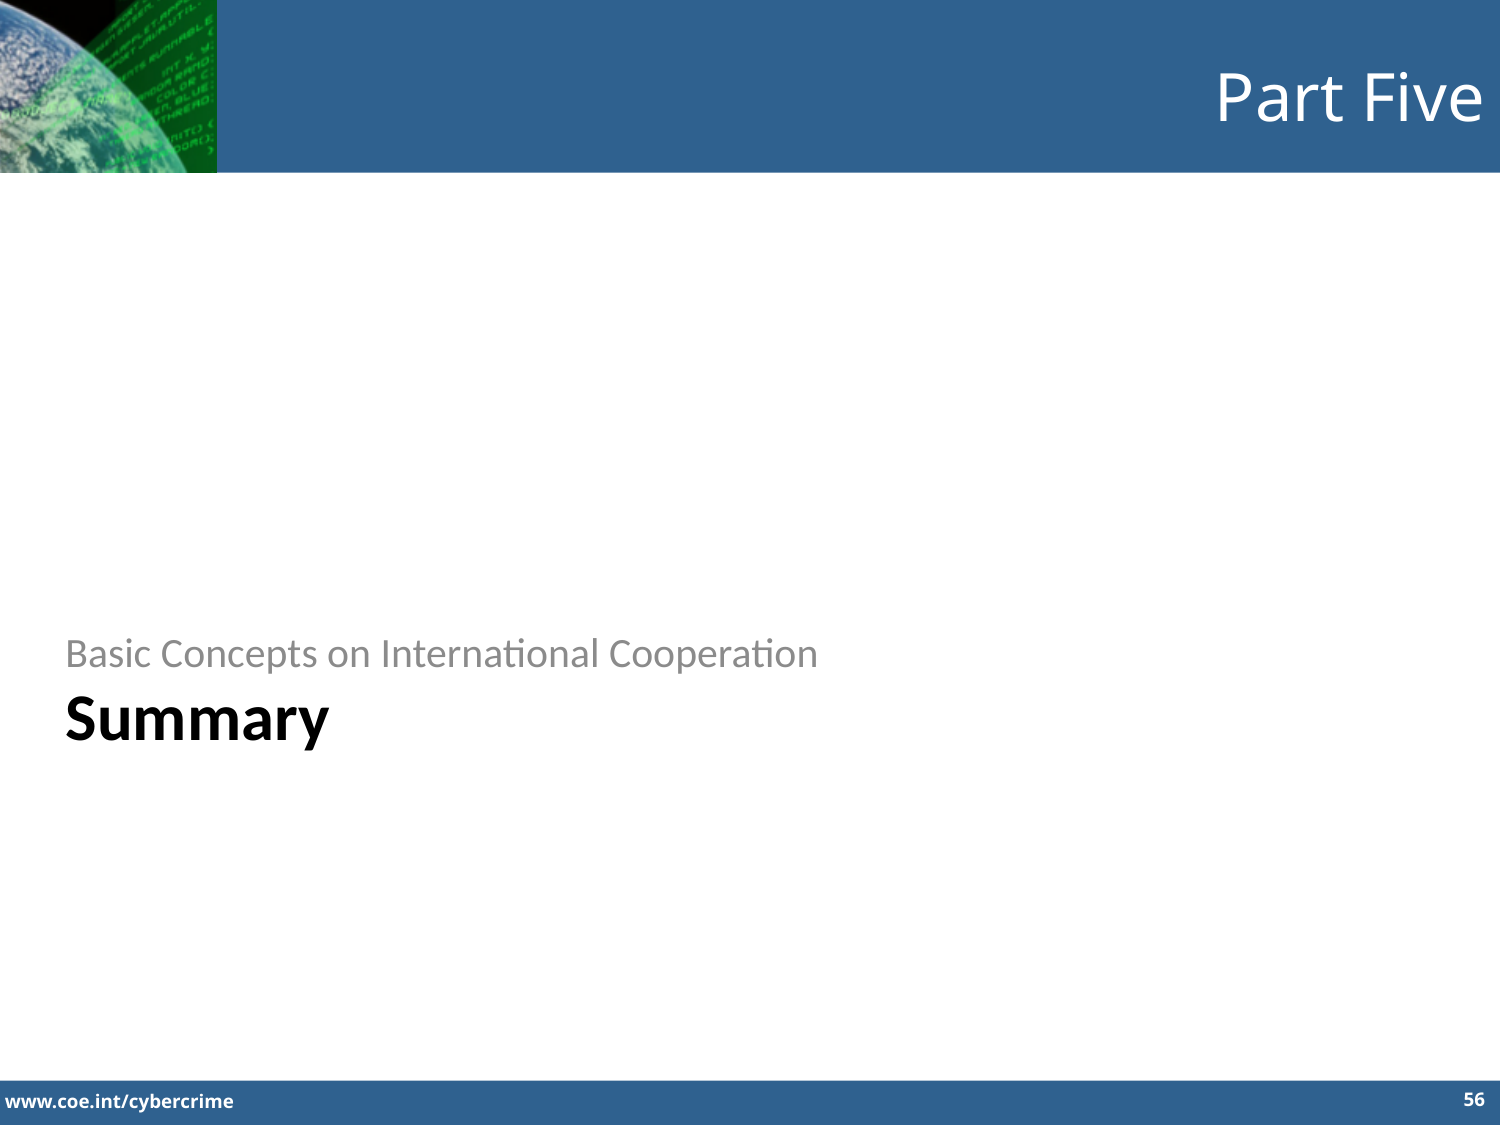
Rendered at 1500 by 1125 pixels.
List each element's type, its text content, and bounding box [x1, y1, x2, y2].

picture [0, 1, 217, 173]
text_box Summary [50, 681, 1450, 761]
text_box Basic Concepts on International Cooperation [50, 624, 1326, 682]
text_box Part Five [309, 18, 1500, 171]
slide_number 56 [1162, 1080, 1500, 1125]
